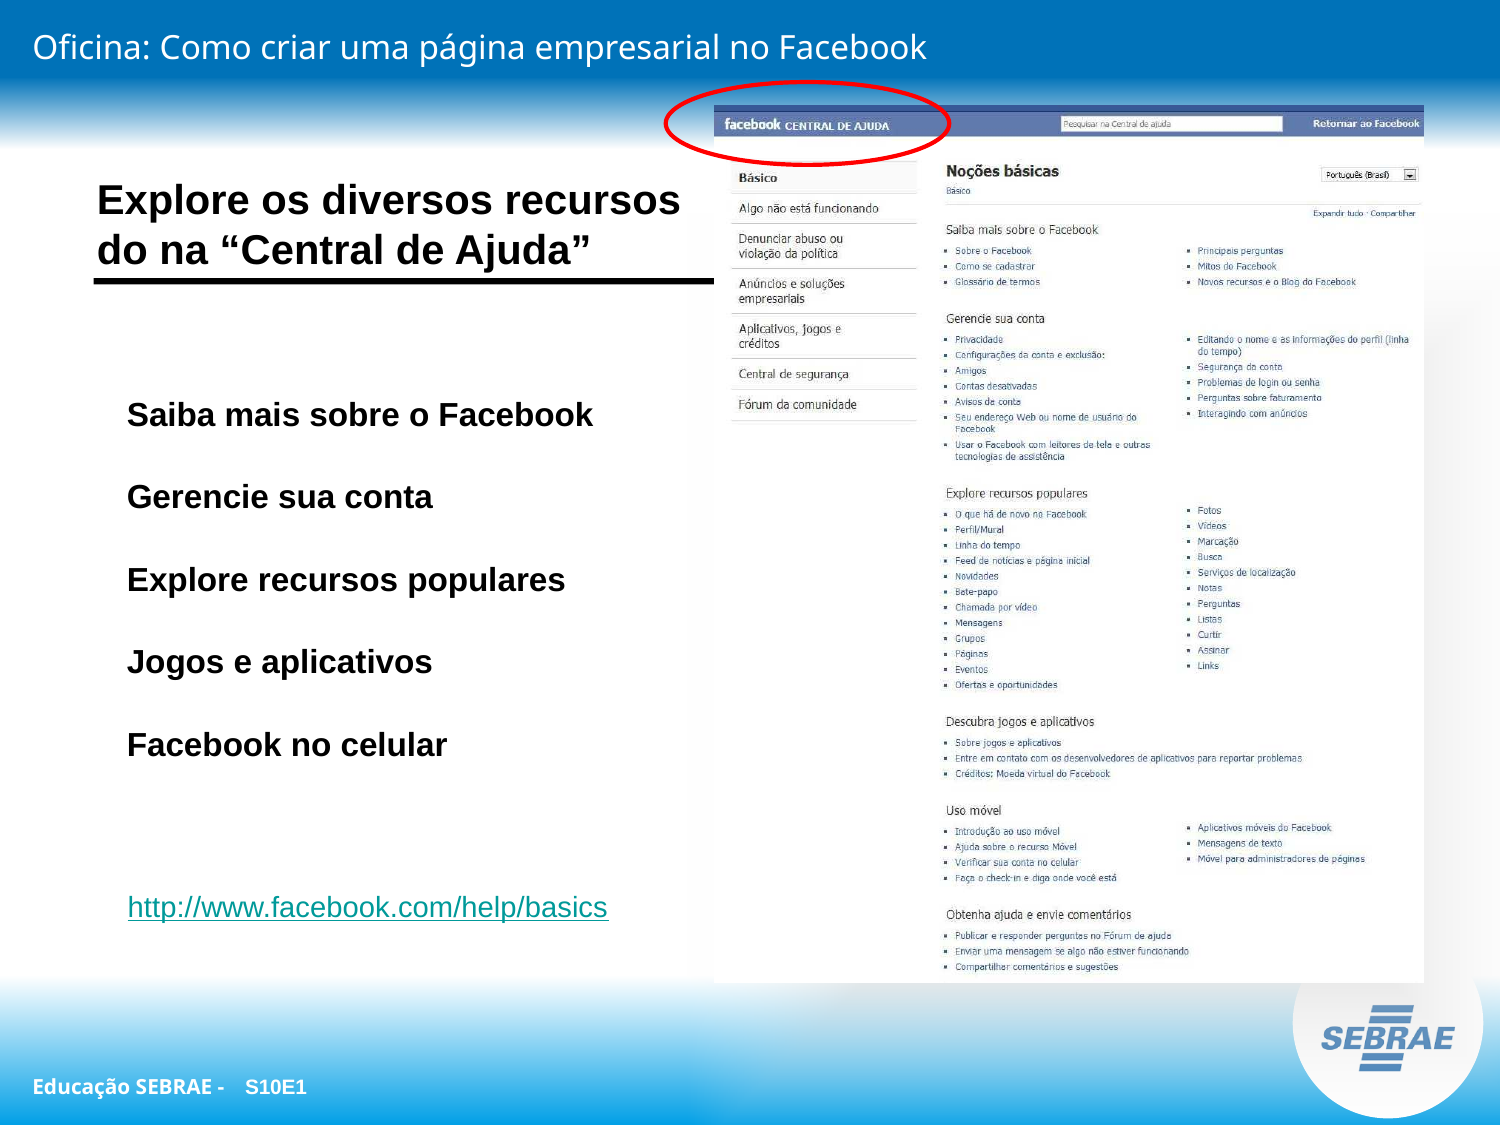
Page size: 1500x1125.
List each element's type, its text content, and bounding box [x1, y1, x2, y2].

text_box S10E1 [230, 1065, 337, 1106]
text_box Gerencie sua conta [112, 467, 709, 523]
text_box [685, 210, 1500, 1125]
text_box Explore os diversos recursos do na “Central de Ajuda” [82, 165, 697, 280]
text_box Explore recursos populares [112, 550, 709, 606]
text_box Saiba mais sobre o Facebook [112, 385, 709, 440]
text_box http://www.facebook.com/help/basics [112, 881, 624, 932]
text_box Facebook no celular [112, 715, 709, 771]
picture [714, 105, 1424, 983]
text_box [663, 79, 936, 156]
text_box Jogos e aplicativos [112, 633, 709, 688]
